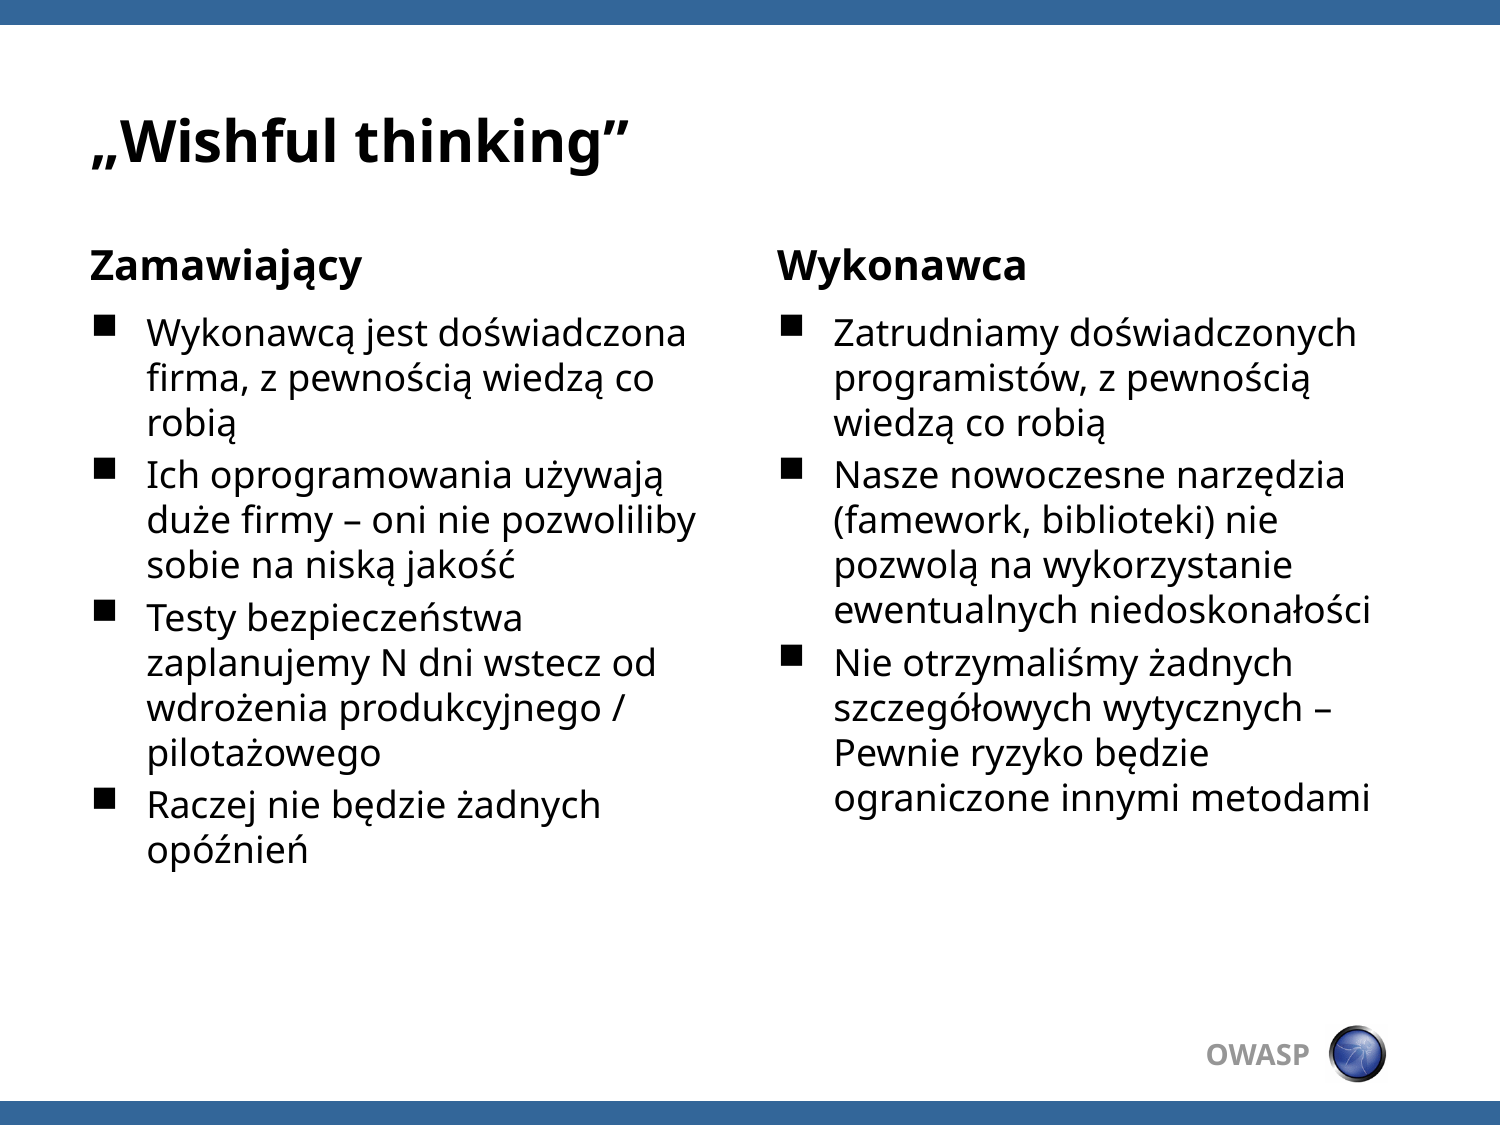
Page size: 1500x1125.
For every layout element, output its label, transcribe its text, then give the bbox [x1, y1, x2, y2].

list Zatrudniamy doświadczonych programistów, z pewnością wiedzą co robią Nasze nowoczesne narzędzia (famework, biblioteki) nie pozwolą na wykorzystanie ewentualnych niedoskonałości Nie otrzymaliśmy żadnych szczegółowych wytycznych – Pewnie ryzyko będzie ograniczone innymi metodami [761, 300, 1426, 1067]
title „Wishful thinking” [74, 44, 1426, 233]
list Zamawiający [74, 172, 738, 297]
list Wykonawcą jest doświadczona firma, z pewnością wiedzą co robią Ich oprogramowania używają duże firmy – oni nie pozwoliliby sobie na niską jakość Testy bezpieczeństwa zaplanujemy N dni wstecz od wdrożenia produkcyjnego / pilotażowego Raczej nie będzie żadnych opóźnień [74, 300, 738, 1067]
list Wykonawca [761, 172, 1426, 297]
picture [1325, 1067, 1388, 1083]
